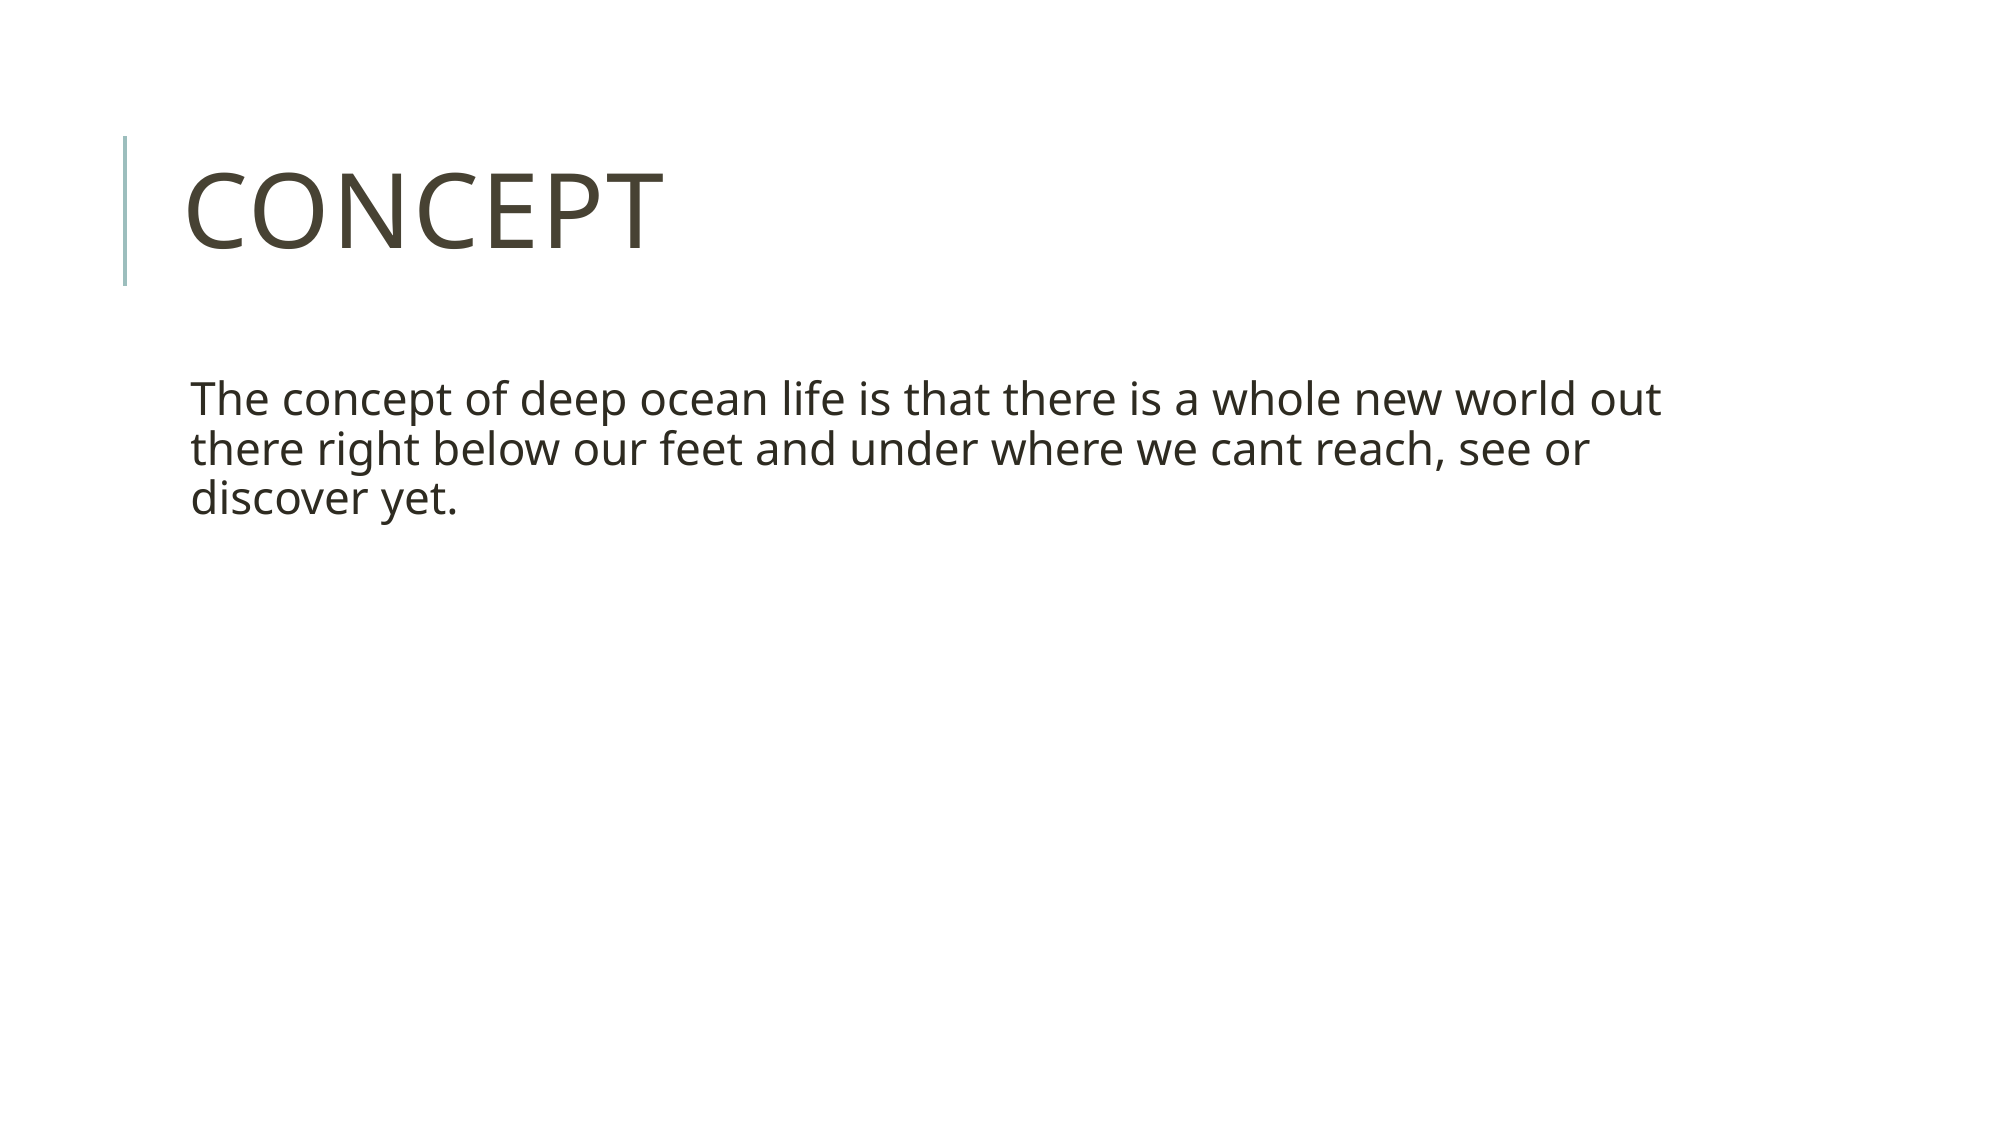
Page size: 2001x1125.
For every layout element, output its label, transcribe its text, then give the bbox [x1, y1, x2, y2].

list The concept of deep ocean life is that there is a whole new world out there right below our feet and under where we cant reach, see or discover yet. [168, 368, 1763, 1029]
title concept [168, 96, 1763, 342]
